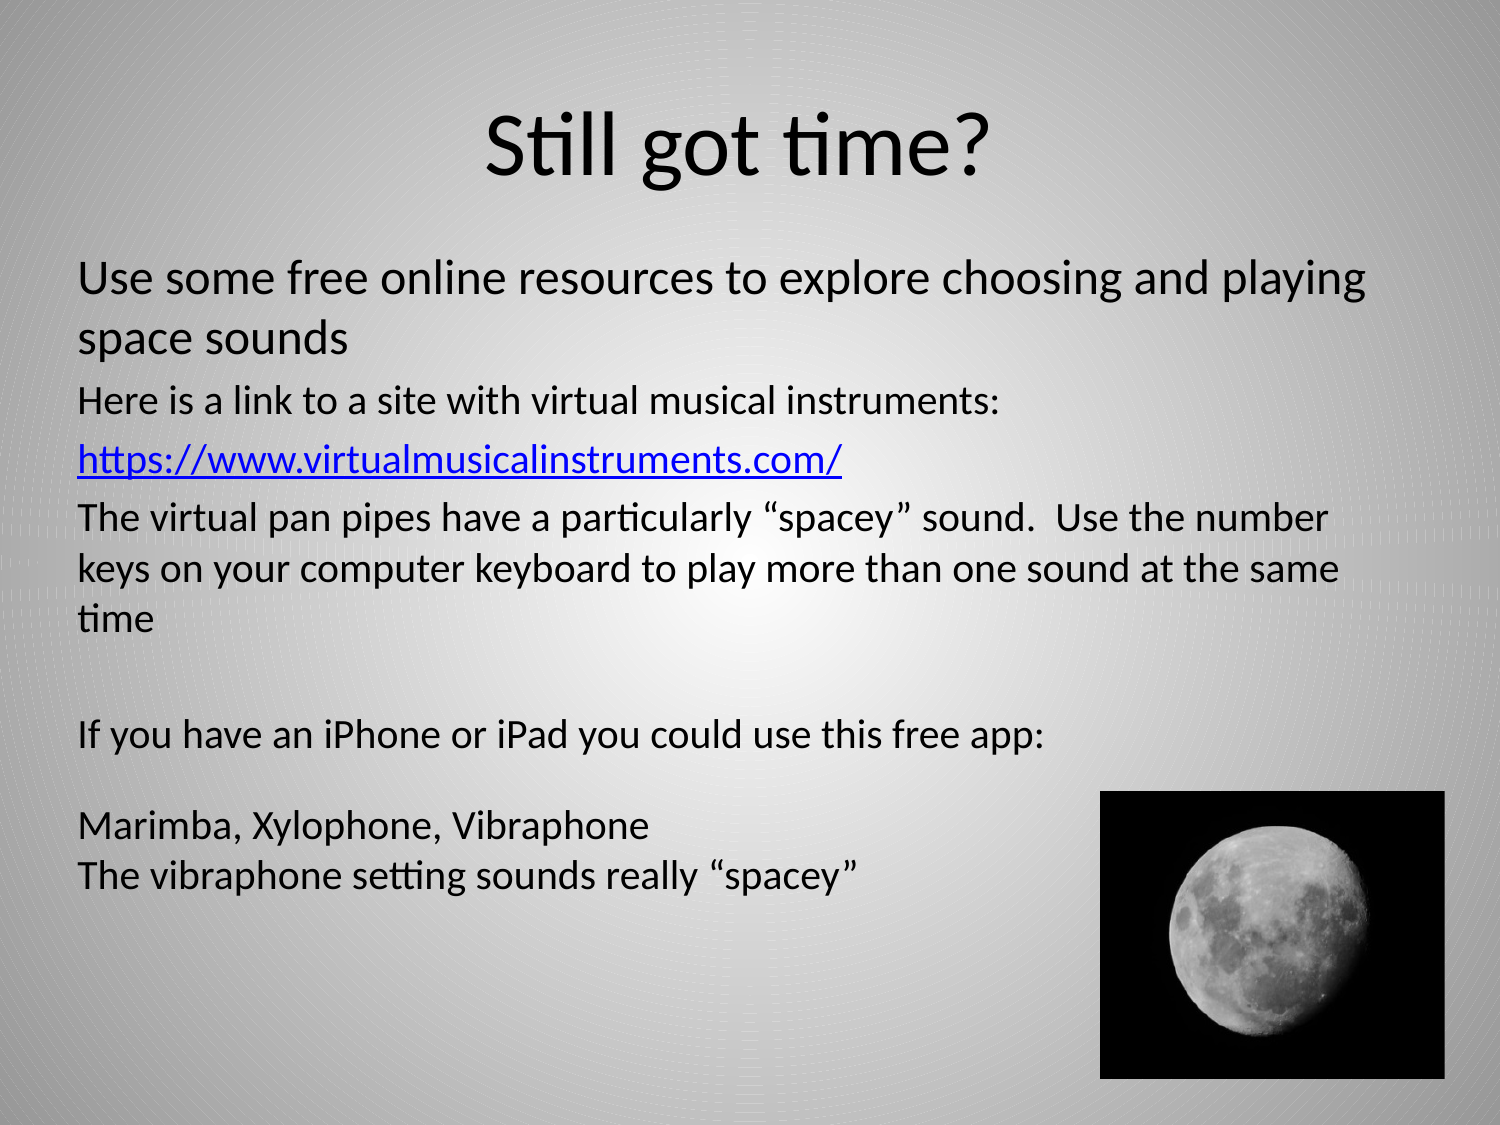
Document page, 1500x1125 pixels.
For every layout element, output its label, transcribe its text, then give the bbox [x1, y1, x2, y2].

list Use some free online resources to explore choosing and playing space sounds Here is a link to a site with virtual musical instruments: https://www.virtualmusicalinstruments.com/ The virtual pan pipes have a particularly “spacey” sound. Use the number keys on your computer keyboard to play more than one sound at the same time If you have an iPhone or iPad you could use this free app: Marimba, Xylophone, Vibraphone The vibraphone setting sounds really “spacey” [62, 237, 1413, 980]
picture [1099, 774, 1445, 1079]
title Still got time? [75, 45, 1425, 233]
